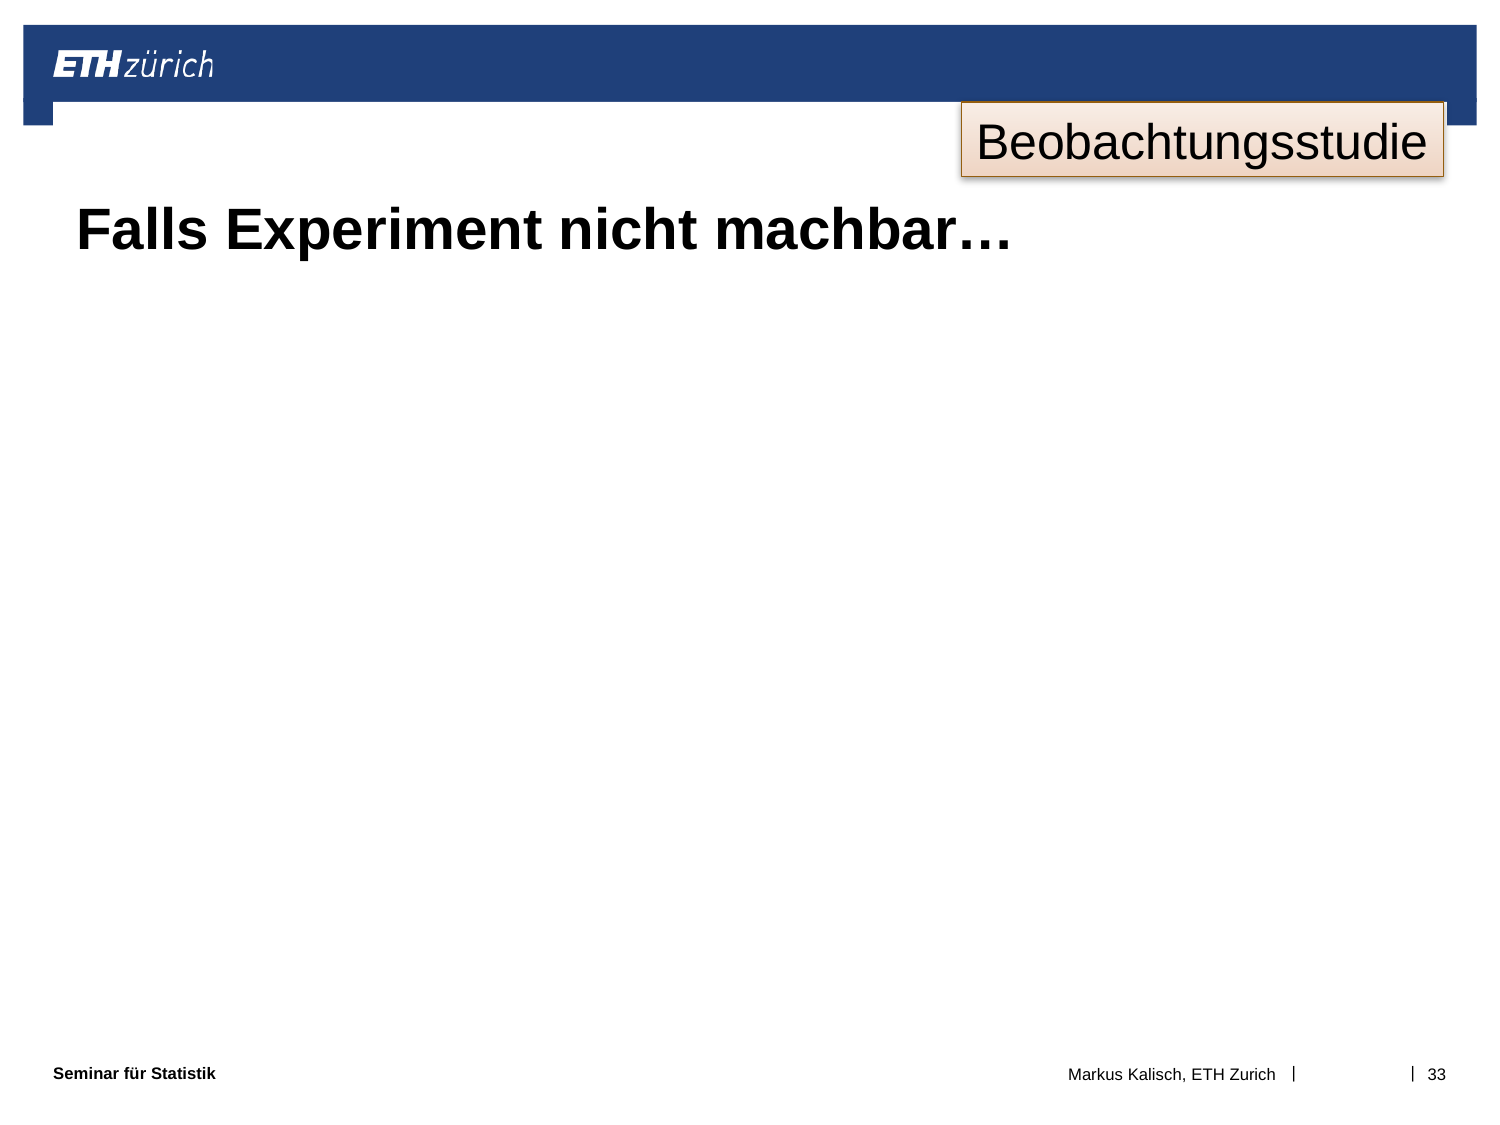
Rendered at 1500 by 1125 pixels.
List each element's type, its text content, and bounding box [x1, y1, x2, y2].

text_box Beobachtungsstudie [961, 101, 1444, 177]
footer Markus Kalisch, ETH Zurich [750, 1034, 1277, 1112]
slide_number 33 [1415, 1034, 1459, 1112]
title Falls Experiment nicht machbar… [53, 101, 1447, 262]
